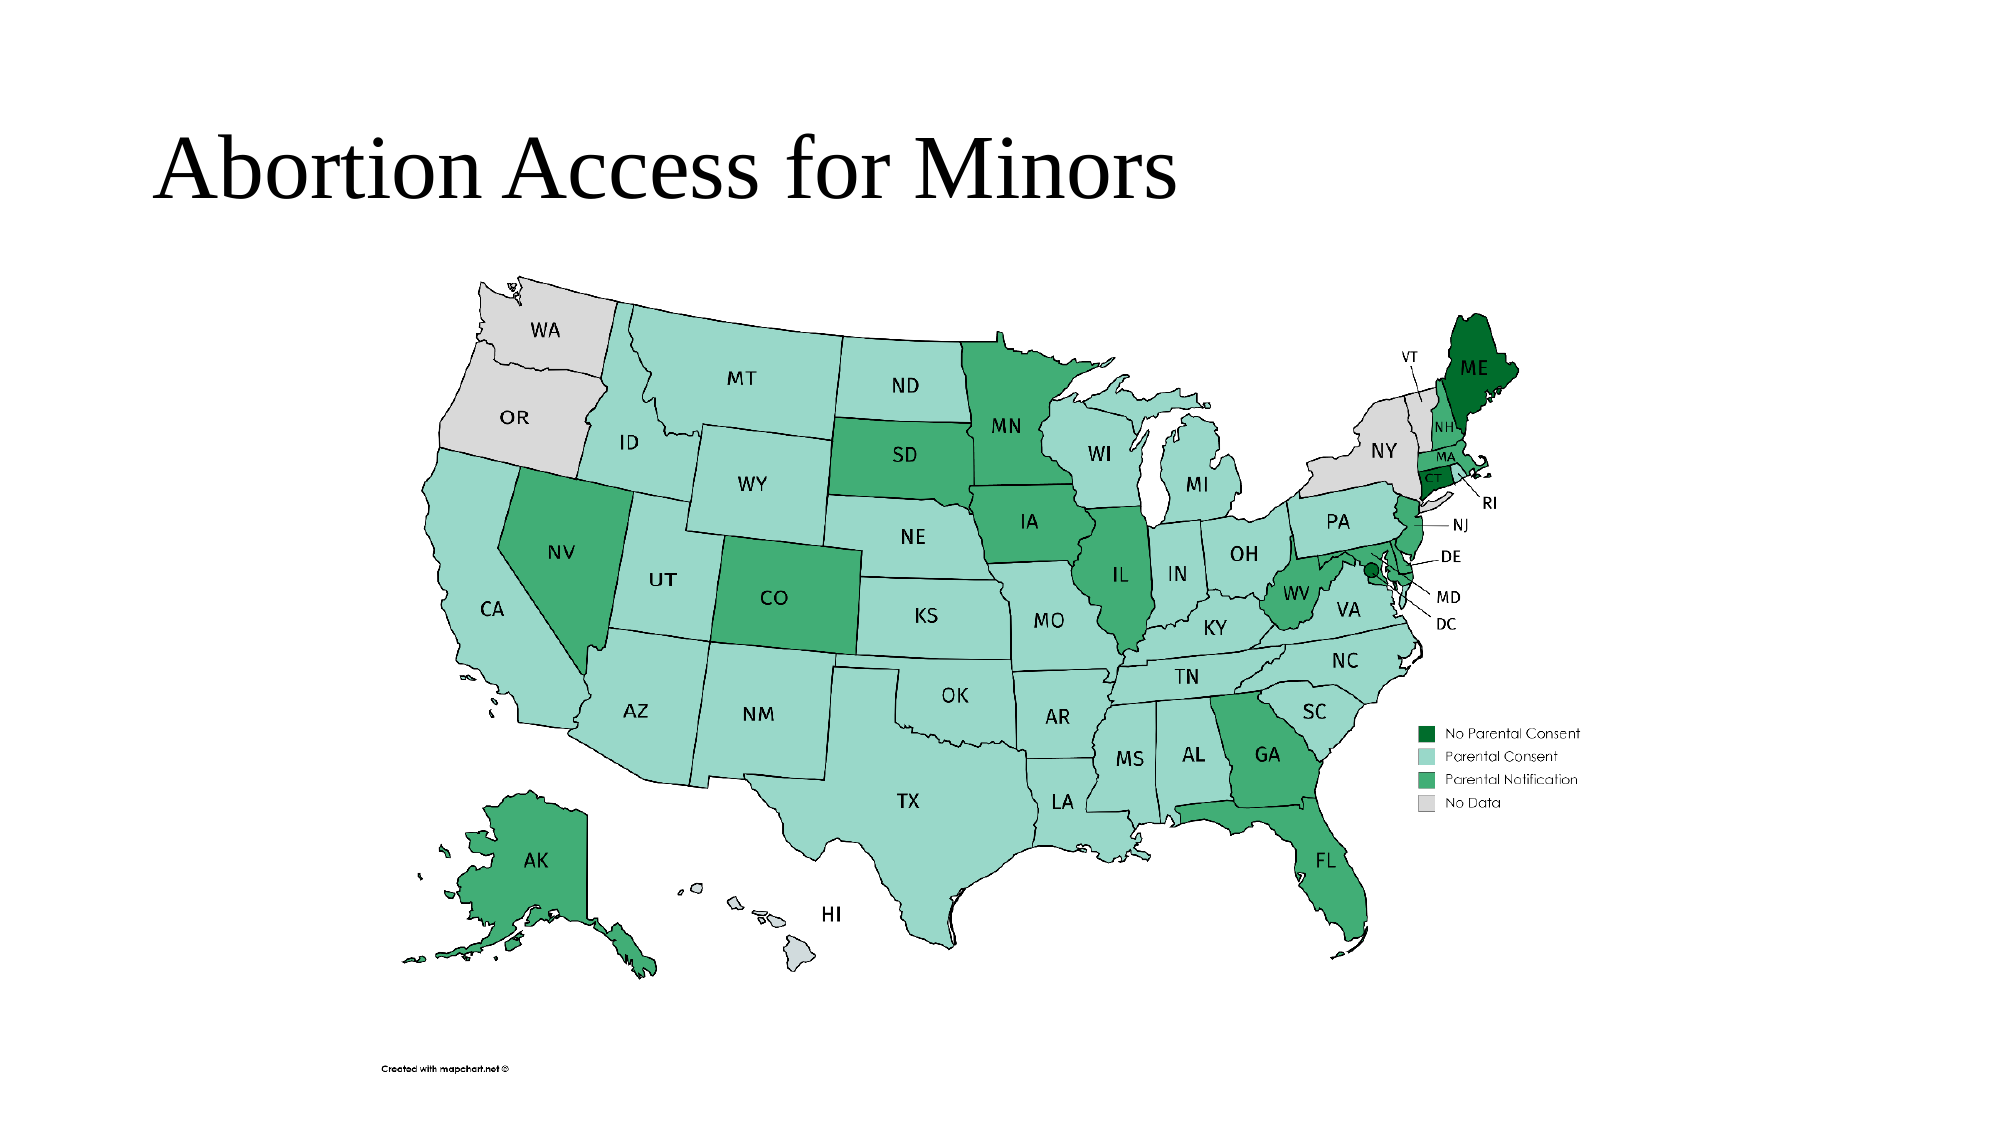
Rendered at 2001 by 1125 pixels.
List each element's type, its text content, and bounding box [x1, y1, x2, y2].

title Abortion Access for Minors [137, 59, 1863, 278]
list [347, 219, 1659, 1090]
